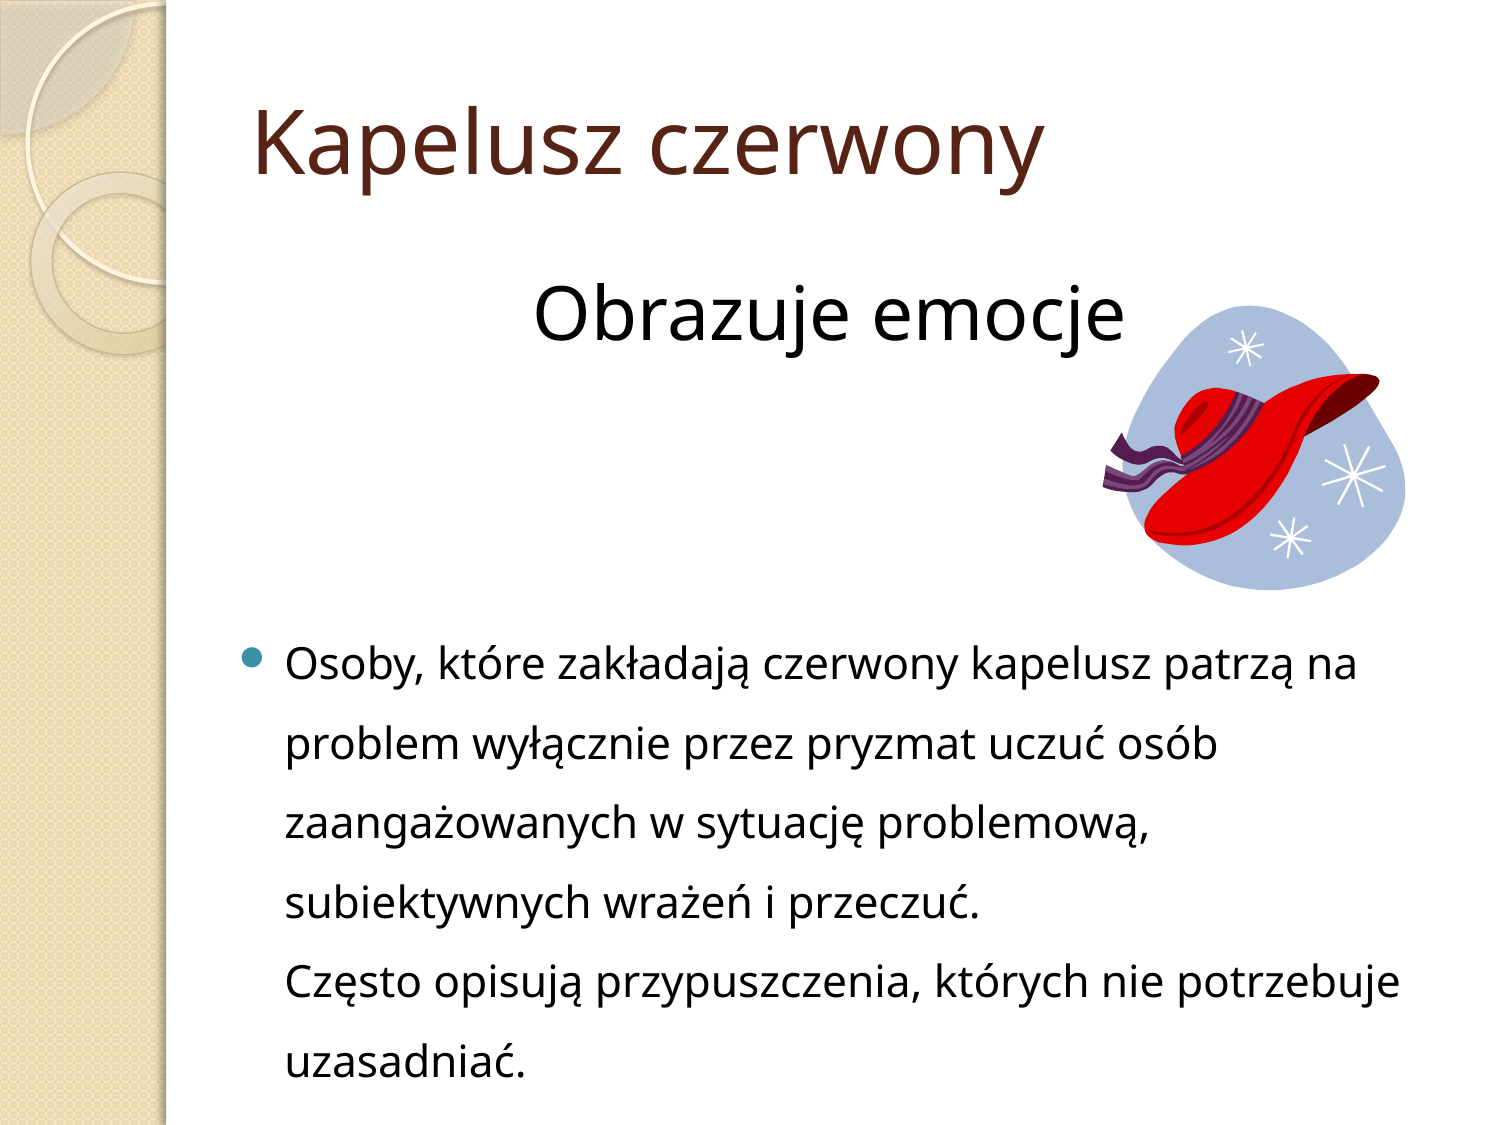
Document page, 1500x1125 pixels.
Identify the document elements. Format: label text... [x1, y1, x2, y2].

picture [1101, 304, 1407, 592]
list Osoby, które zakładają czerwony kapelusz patrzą na problem wyłącznie przez pryzmat uczuć osób zaangażowanych w sytuację problemową, subiektywnych wrażeń i przeczuć. Często opisują przypuszczenia, których nie potrzebuje uzasadniać. [210, 539, 1441, 1096]
title Kapelusz czerwony [235, 45, 1466, 233]
text_box Obrazuje emocje [518, 257, 1142, 363]
